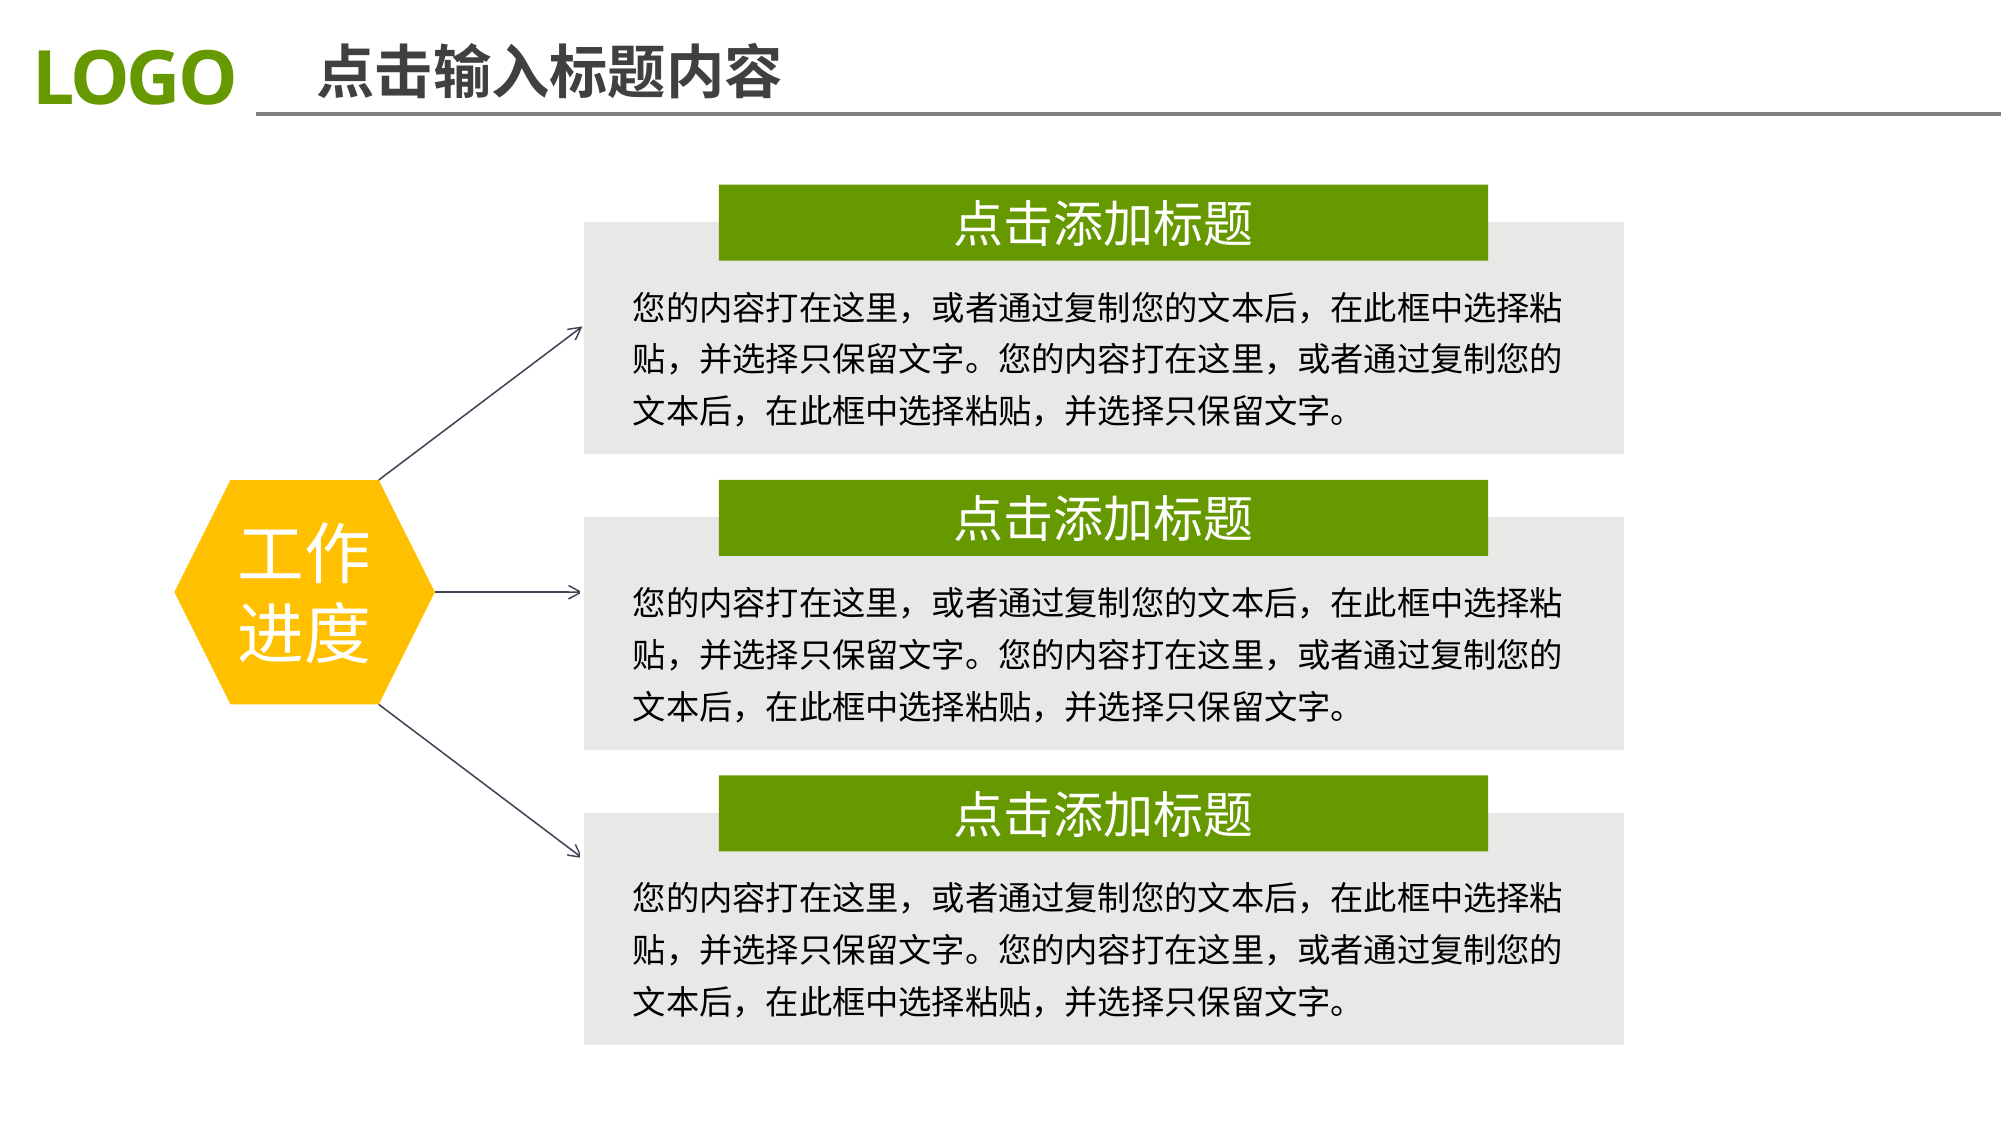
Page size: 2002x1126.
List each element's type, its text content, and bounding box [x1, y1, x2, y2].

text_box 您的内容打在这里，或者通过复制您的文本后，在此框中选择粘贴，并选择只保留文字。您的内容打在这里，或者通过复制您的文本后，在此框中选择粘贴，并选择只保留文字。 [617, 858, 1611, 1029]
text_box [580, 218, 1629, 458]
text_box 点击添加标题 [717, 478, 1490, 558]
text_box 点击输入标题内容 [279, 27, 820, 113]
text_box [580, 513, 1629, 754]
text_box [580, 808, 1629, 1049]
text_box 点击添加标题 [717, 182, 1490, 263]
text_box 您的内容打在这里，或者通过复制您的文本后，在此框中选择粘贴，并选择只保留文字。您的内容打在这里，或者通过复制您的文本后，在此框中选择粘贴，并选择只保留文字。 [617, 267, 1611, 438]
text_box 工作进度 [172, 477, 437, 707]
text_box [378, 704, 583, 859]
text_box 您的内容打在这里，或者通过复制您的文本后，在此框中选择粘贴，并选择只保留文字。您的内容打在这里，或者通过复制您的文本后，在此框中选择粘贴，并选择只保留文字。 [617, 562, 1611, 734]
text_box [378, 326, 583, 481]
text_box 点击添加标题 [717, 773, 1490, 853]
